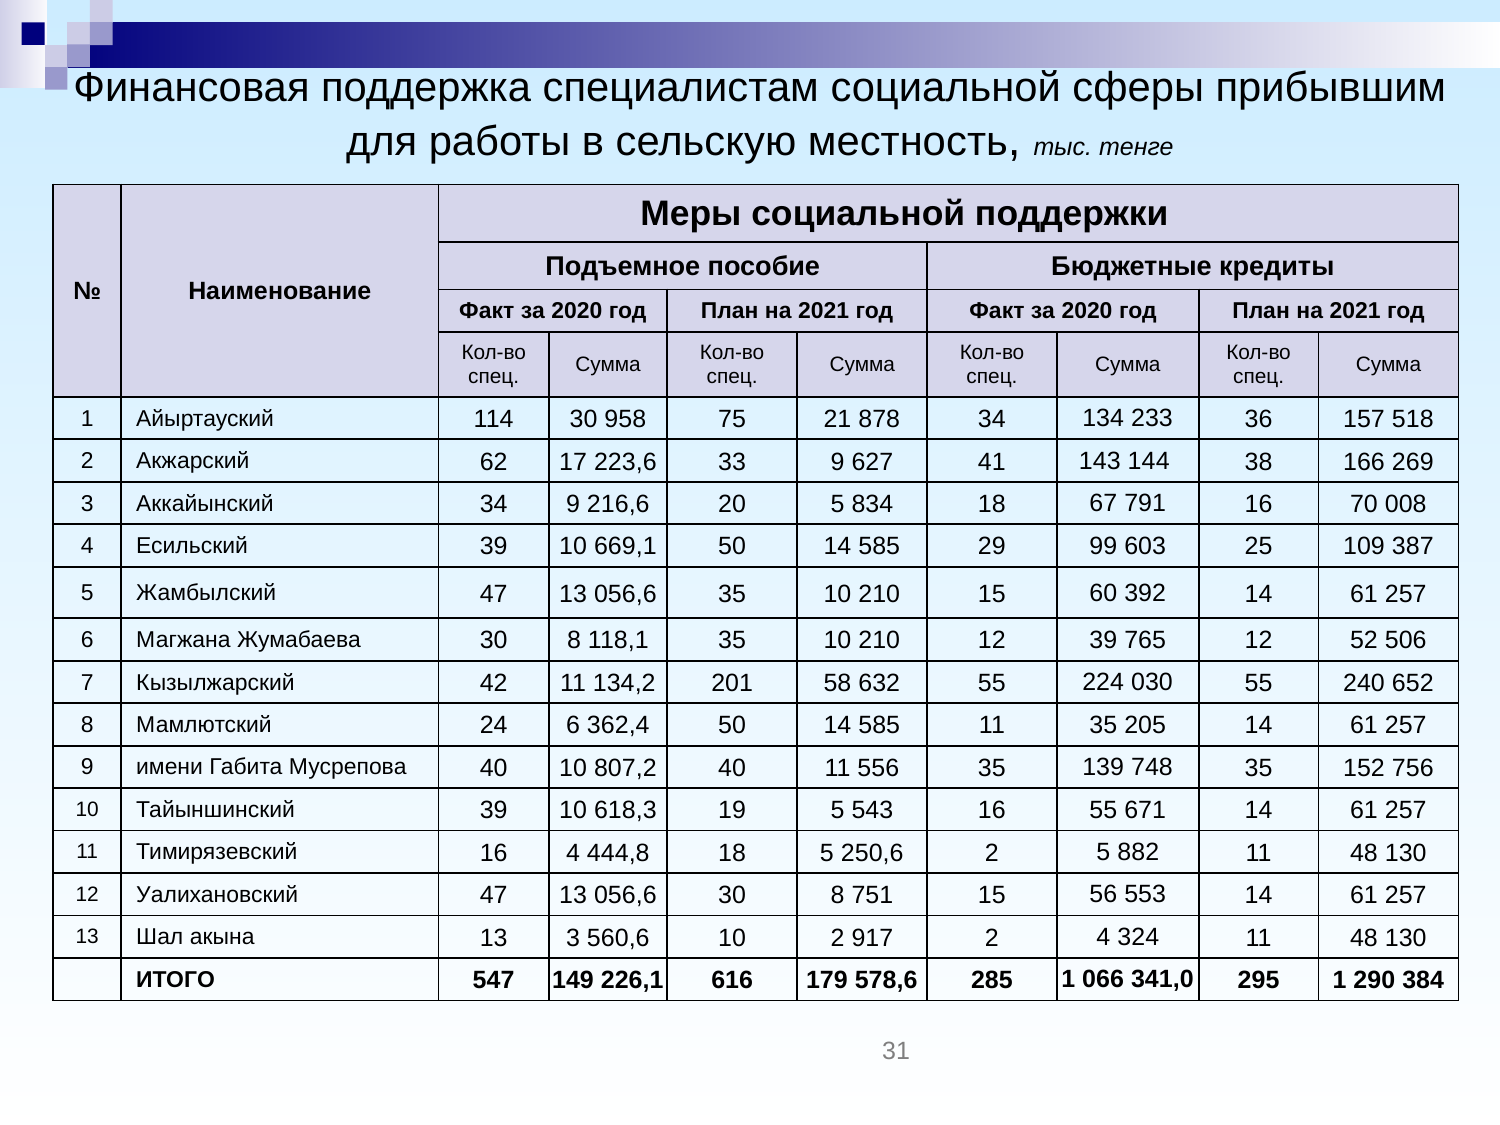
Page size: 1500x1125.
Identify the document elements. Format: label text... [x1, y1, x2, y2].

table_cell Кол-во спец. [668, 333, 796, 396]
table_cell 2 [54, 440, 120, 481]
table_cell Уалихановский [122, 874, 438, 915]
table_cell 10 669,1 [550, 525, 666, 566]
table_cell 35 [668, 568, 796, 617]
table_cell 4 324 [1058, 916, 1198, 957]
table_cell Акжарский [122, 440, 438, 481]
table_cell 157 518 [1319, 398, 1458, 438]
table_cell 166 269 [1319, 440, 1458, 481]
table_cell 12 [928, 619, 1056, 660]
table_cell 50 [668, 704, 796, 745]
table_cell Сумма [798, 333, 926, 396]
table_cell 9 [54, 747, 120, 787]
table_cell 2 [928, 916, 1056, 957]
table_cell 40 [668, 747, 796, 787]
table_cell 40 [439, 747, 548, 787]
table_cell 4 444,8 [550, 831, 666, 872]
table_cell 19 [668, 789, 796, 830]
table_cell 179 578,6 [798, 959, 926, 1000]
table_cell Подъемное пособие [439, 243, 926, 289]
table_cell 14 [1200, 874, 1318, 915]
table_cell 616 [668, 959, 796, 1000]
table_cell 5 882 [1058, 831, 1198, 872]
table_cell 114 [439, 398, 548, 438]
table_cell 149 226,1 [550, 959, 666, 1000]
table_cell План на 2021 год [668, 290, 926, 331]
table_cell 14 [1200, 568, 1318, 617]
table_cell 12 [54, 874, 120, 915]
table_cell Факт за 2020 год [928, 290, 1198, 331]
table_cell 13 056,6 [550, 874, 666, 915]
table_cell 3 560,6 [550, 916, 666, 957]
table_cell 48 130 [1319, 831, 1458, 872]
table_cell 24 [439, 704, 548, 745]
table_cell 18 [928, 483, 1056, 523]
table_cell 58 632 [798, 662, 926, 702]
table_cell 60 392 [1058, 568, 1198, 617]
table_cell имени Габита Мусрепова [122, 747, 438, 787]
table_cell 285 [928, 959, 1056, 1000]
table_cell 5 543 [798, 789, 926, 830]
table_cell 7 [54, 662, 120, 702]
table_cell Мамлютский [122, 704, 438, 745]
table_cell 11 [1200, 831, 1318, 872]
table_cell Кызылжарский [122, 662, 438, 702]
table_cell Есильский [122, 525, 438, 566]
table_cell 16 [1200, 483, 1318, 523]
table_cell 8 118,1 [550, 619, 666, 660]
table_cell 201 [668, 662, 796, 702]
table_cell [54, 959, 120, 1000]
table_cell 17 223,6 [550, 440, 666, 481]
table_cell 61 257 [1319, 874, 1458, 915]
table_cell 48 130 [1319, 916, 1458, 957]
table_cell 224 030 [1058, 662, 1198, 702]
slide_number 31 [624, 1012, 925, 1073]
table_header № [54, 185, 120, 396]
table_cell 15 [928, 874, 1056, 915]
table_cell 3 [54, 483, 120, 523]
table_cell Факт за 2020 год [439, 290, 666, 331]
table_cell 52 506 [1319, 619, 1458, 660]
table_cell 2 917 [798, 916, 926, 957]
table_cell 10 210 [798, 568, 926, 617]
table_cell 5 250,6 [798, 831, 926, 872]
table_cell 55 [928, 662, 1056, 702]
table_cell Сумма [1319, 333, 1458, 396]
table_cell Сумма [550, 333, 666, 396]
table_cell 11 [54, 831, 120, 872]
table_cell 11 134,2 [550, 662, 666, 702]
table_cell 15 [928, 568, 1056, 617]
table_cell 547 [439, 959, 548, 1000]
table_cell 55 671 [1058, 789, 1198, 830]
table_cell 10 [54, 789, 120, 830]
table_cell 35 [928, 747, 1056, 787]
table_cell 6 [54, 619, 120, 660]
table_cell 33 [668, 440, 796, 481]
table_cell 1 290 384 [1319, 959, 1458, 1000]
table_cell 75 [668, 398, 796, 438]
title Финансовая поддержка специалистам социальной сферы прибывшим для работы в сельскую местность, тыс. тенге [41, 30, 1479, 194]
table_cell 16 [439, 831, 548, 872]
table_cell 4 [54, 525, 120, 566]
table_cell 10 618,3 [550, 789, 666, 830]
table_cell 70 008 [1319, 483, 1458, 523]
table_cell Тимирязевский [122, 831, 438, 872]
table_cell 8 751 [798, 874, 926, 915]
table_cell 30 [668, 874, 796, 915]
table_cell 9 216,6 [550, 483, 666, 523]
table_cell 10 [668, 916, 796, 957]
table_cell 34 [439, 483, 548, 523]
table_cell 55 [1200, 662, 1318, 702]
table_cell 14 585 [798, 525, 926, 566]
table_cell 62 [439, 440, 548, 481]
table_cell 39 765 [1058, 619, 1198, 660]
table_cell 30 [439, 619, 548, 660]
table_cell 42 [439, 662, 548, 702]
table_cell 39 [439, 789, 548, 830]
table_cell 56 553 [1058, 874, 1198, 915]
table_cell Тайыншинский [122, 789, 438, 830]
table_cell 35 [1200, 747, 1318, 787]
table_cell 18 [668, 831, 796, 872]
table_cell 10 210 [798, 619, 926, 660]
table_cell 10 807,2 [550, 747, 666, 787]
table_cell 11 556 [798, 747, 926, 787]
table_cell 34 [928, 398, 1056, 438]
table_cell ИТОГО [122, 959, 438, 1000]
table_cell 16 [928, 789, 1056, 830]
table_cell Кол-во спец. [439, 333, 548, 396]
table_cell 240 652 [1319, 662, 1458, 702]
table_cell 109 387 [1319, 525, 1458, 566]
table_cell Кол-во спец. [928, 333, 1056, 396]
table_cell 152 756 [1319, 747, 1458, 787]
table_cell План на 2021 год [1200, 290, 1458, 331]
table_cell 25 [1200, 525, 1318, 566]
table_cell 5 [54, 568, 120, 617]
table_cell 139 748 [1058, 747, 1198, 787]
table_cell 14 [1200, 704, 1318, 745]
table_cell 11 [1200, 916, 1318, 957]
table_cell Жамбылский [122, 568, 438, 617]
table_cell Сумма [1058, 333, 1198, 396]
table_cell 143 144 [1058, 440, 1198, 481]
table_cell 11 [928, 704, 1056, 745]
table_cell 1 [54, 398, 120, 438]
table_cell 67 791 [1058, 483, 1198, 523]
table_cell 29 [928, 525, 1056, 566]
table_cell 36 [1200, 398, 1318, 438]
table_cell 21 878 [798, 398, 926, 438]
table_cell 47 [439, 874, 548, 915]
table_header Наименование [122, 185, 438, 396]
table_header Меры социальной поддержки [439, 185, 1458, 241]
table_cell 13 [54, 916, 120, 957]
table_cell 50 [668, 525, 796, 566]
table_cell 35 [668, 619, 796, 660]
table_cell 14 [1200, 789, 1318, 830]
table_cell 35 205 [1058, 704, 1198, 745]
table_cell Магжана Жумабаева [122, 619, 438, 660]
table_cell 8 [54, 704, 120, 745]
table_cell 6 362,4 [550, 704, 666, 745]
table_cell 38 [1200, 440, 1318, 481]
table_cell Аккайынский [122, 483, 438, 523]
table_cell 99 603 [1058, 525, 1198, 566]
table_cell 14 585 [798, 704, 926, 745]
table_cell 30 958 [550, 398, 666, 438]
table_cell Шал акына [122, 916, 438, 957]
table_cell Кол-во спец. [1200, 333, 1318, 396]
table_cell 13 056,6 [550, 568, 666, 617]
table_cell 20 [668, 483, 796, 523]
table_cell Айыртауский [122, 398, 438, 438]
table_cell 5 834 [798, 483, 926, 523]
table_cell 295 [1200, 959, 1318, 1000]
table_cell 61 257 [1319, 568, 1458, 617]
table_cell 1 066 341,0 [1058, 959, 1198, 1000]
table_cell 39 [439, 525, 548, 566]
table_cell 61 257 [1319, 789, 1458, 830]
table_cell 61 257 [1319, 704, 1458, 745]
table_cell Бюджетные кредиты [928, 243, 1458, 289]
table_cell 13 [439, 916, 548, 957]
table_cell 41 [928, 440, 1056, 481]
table_cell 134 233 [1058, 398, 1198, 438]
table_cell 47 [439, 568, 548, 617]
table_cell 12 [1200, 619, 1318, 660]
table_cell 9 627 [798, 440, 926, 481]
table_cell 2 [928, 831, 1056, 872]
